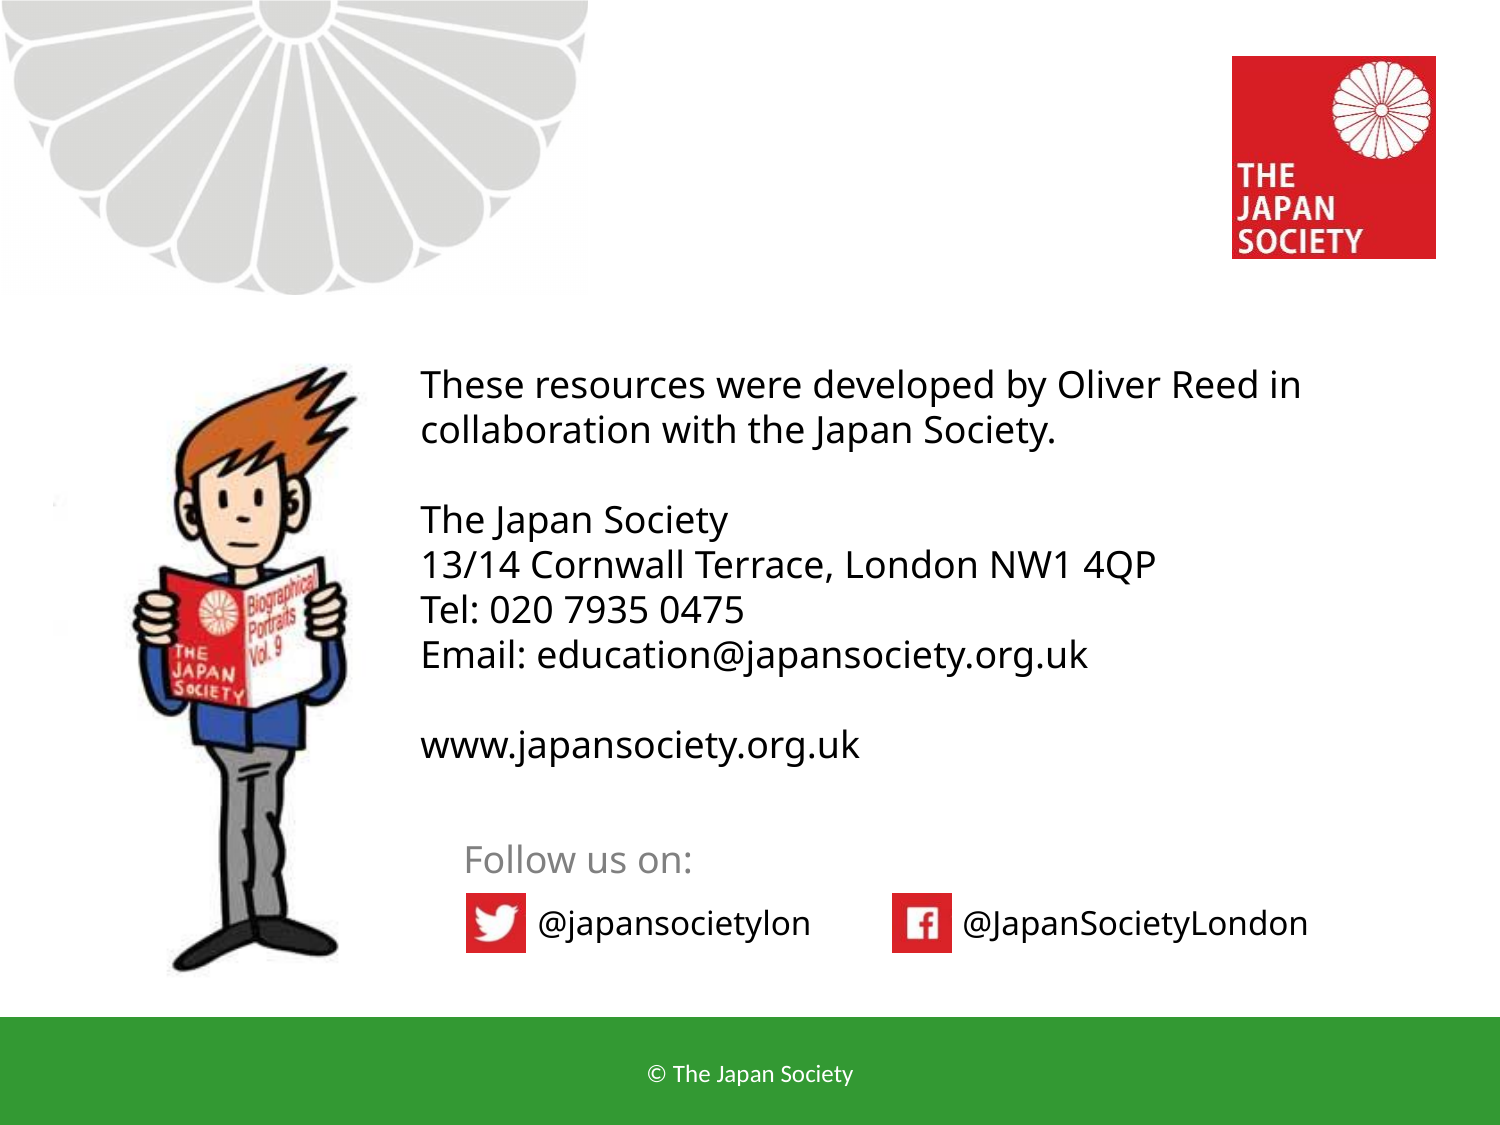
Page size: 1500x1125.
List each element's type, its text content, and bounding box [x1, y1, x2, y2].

picture [2, 0, 588, 990]
text_box © The Japan Society [0, 1017, 1500, 1125]
picture [892, 892, 952, 953]
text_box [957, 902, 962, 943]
text_box @JapanSocietyLondon [962, 902, 1412, 943]
text_box These resources were developed by Oliver Reed in collaboration with the Japan Society. The Japan Society 13/14 Cornwall Terrace, London NW1 4QP Tel: 020 7935 0475 Email: education@japansociety.org.uk www.japansociety.org.uk [420, 361, 1412, 767]
picture [1232, 56, 1436, 260]
text_box @japansocietylon [537, 902, 887, 943]
text_box Follow us on: [463, 836, 982, 882]
picture [466, 892, 526, 953]
